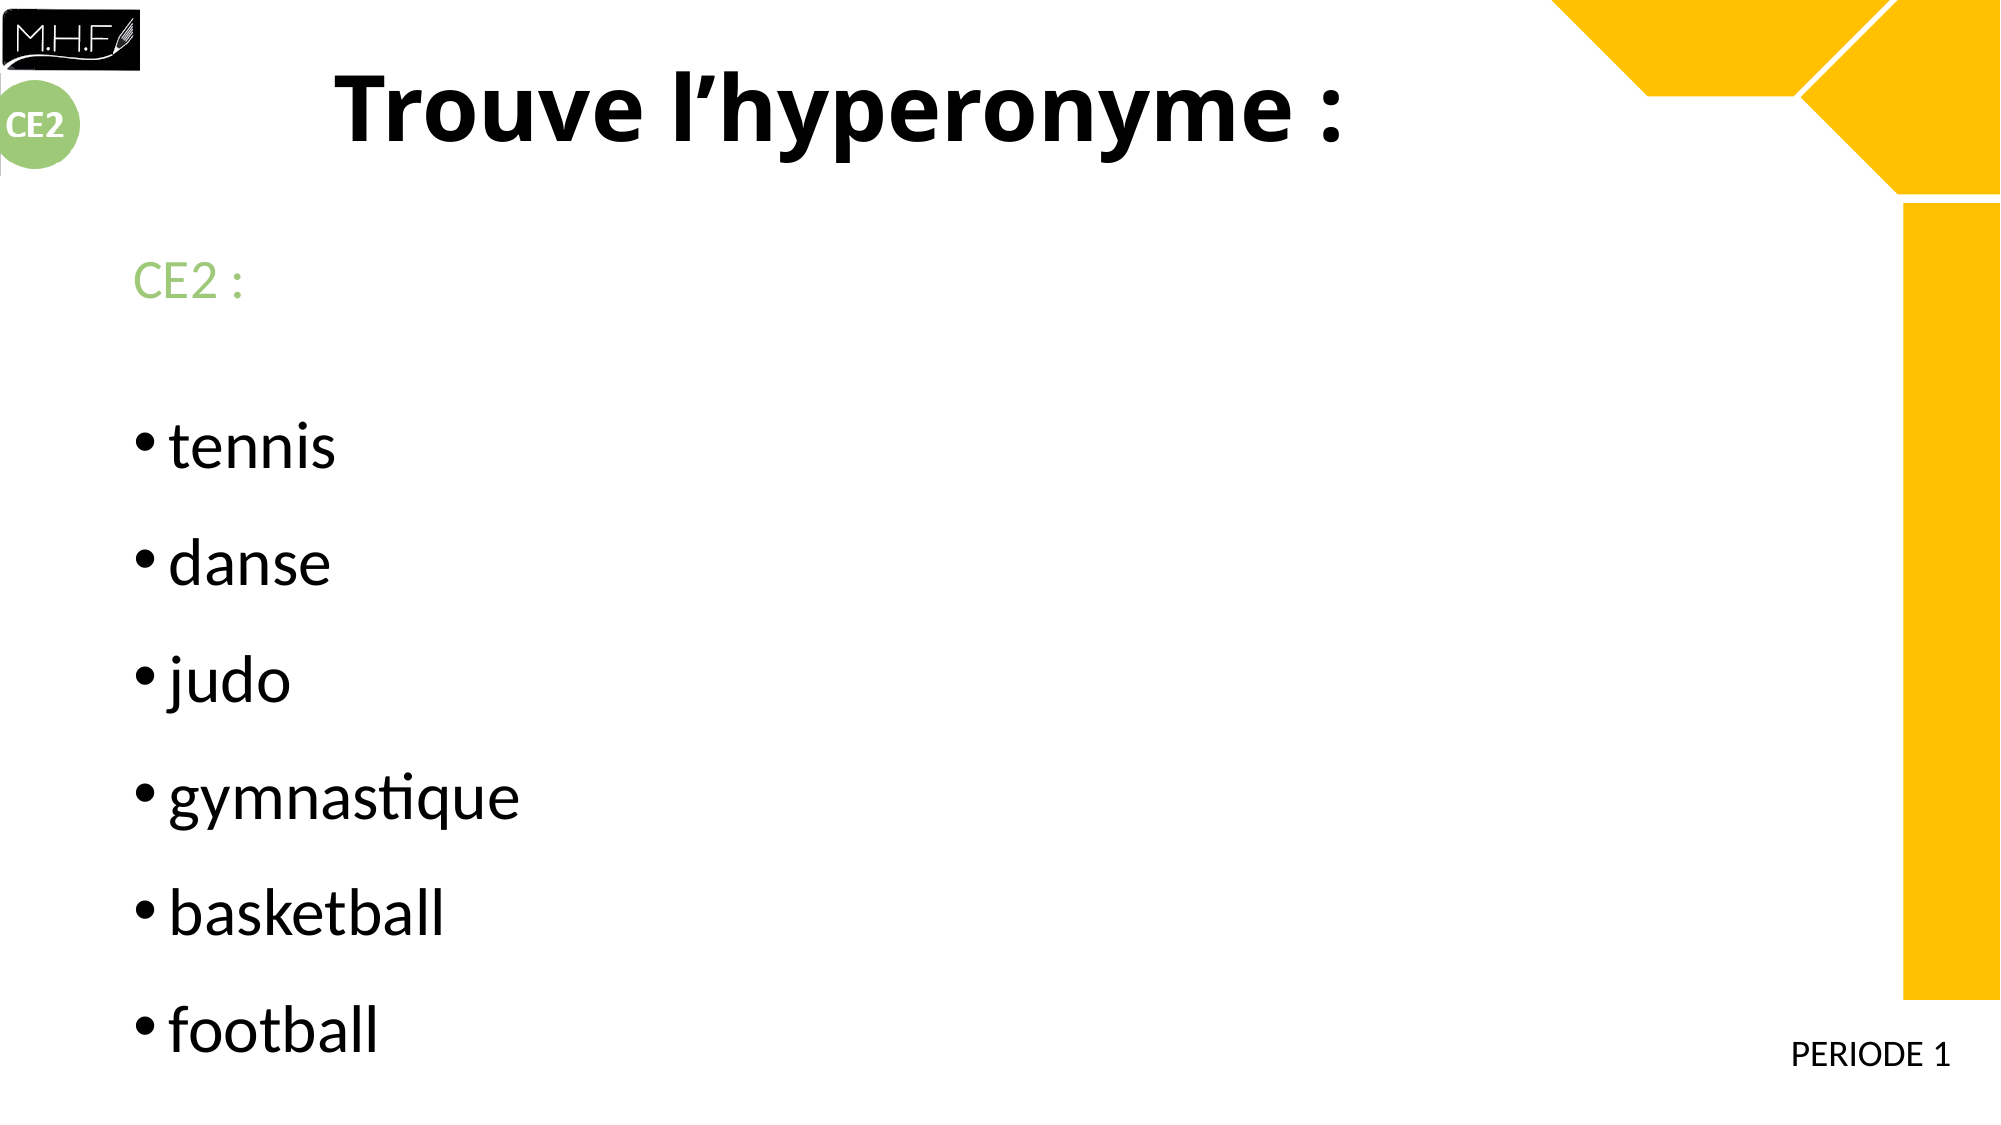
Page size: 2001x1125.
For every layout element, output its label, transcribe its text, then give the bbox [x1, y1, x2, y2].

title Trouve l’hyperonyme : [318, 3, 1865, 221]
text_box [1549, 0, 1892, 98]
text_box CE2 : tennis danse judo gymnastique basketball football [118, 243, 940, 1075]
text_box [1902, 202, 2000, 1001]
text_box PERIODE 1 [1362, 1021, 1967, 1125]
picture [0, 7, 140, 176]
text_box [1799, 0, 2000, 196]
